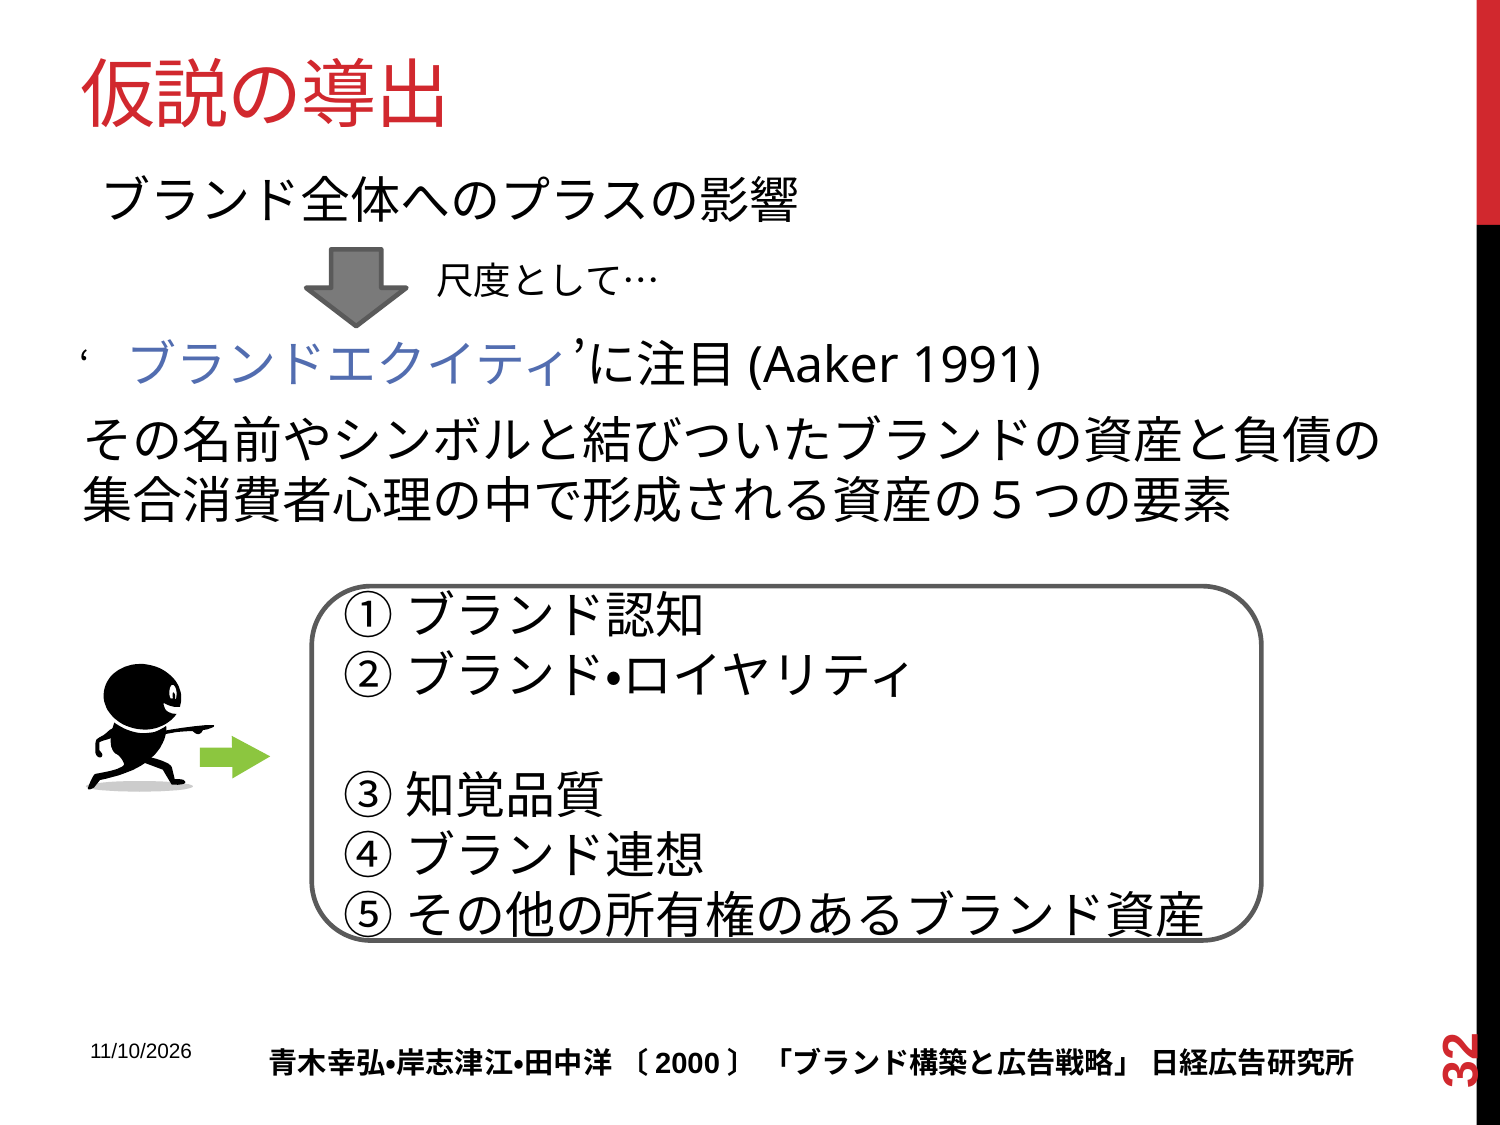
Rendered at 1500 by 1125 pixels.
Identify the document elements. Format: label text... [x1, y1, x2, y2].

title 仮説の導出 [64, 30, 988, 144]
text_box ①ブランド認知 ②ブランド・ロイヤリティ ③知覚品質 ④ブランド連想 ⑤その他の所有権のあるブランド資産 [309, 583, 1264, 943]
text_box ブランド全体へのプラスの影響 [85, 160, 1214, 236]
slide_number 32 [1427, 887, 1488, 1104]
text_box その名前やシンボルと結びついたブランドの資産と負債の集合消費者心理の中で形成される資産の５つの要素 [68, 401, 1412, 536]
text_box [303, 247, 409, 325]
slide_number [75, 1012, 638, 1063]
text_box 青木幸弘・岸志津江・田中洋 〔2000〕 「ブランド構築と広告戦略」 日経広告研究所 [253, 1036, 1376, 1087]
text_box ‘ブランドエクイティ’に注目(Aaker 1991) [64, 325, 1282, 401]
text_box 尺度として… [421, 249, 705, 310]
picture [85, 663, 271, 793]
